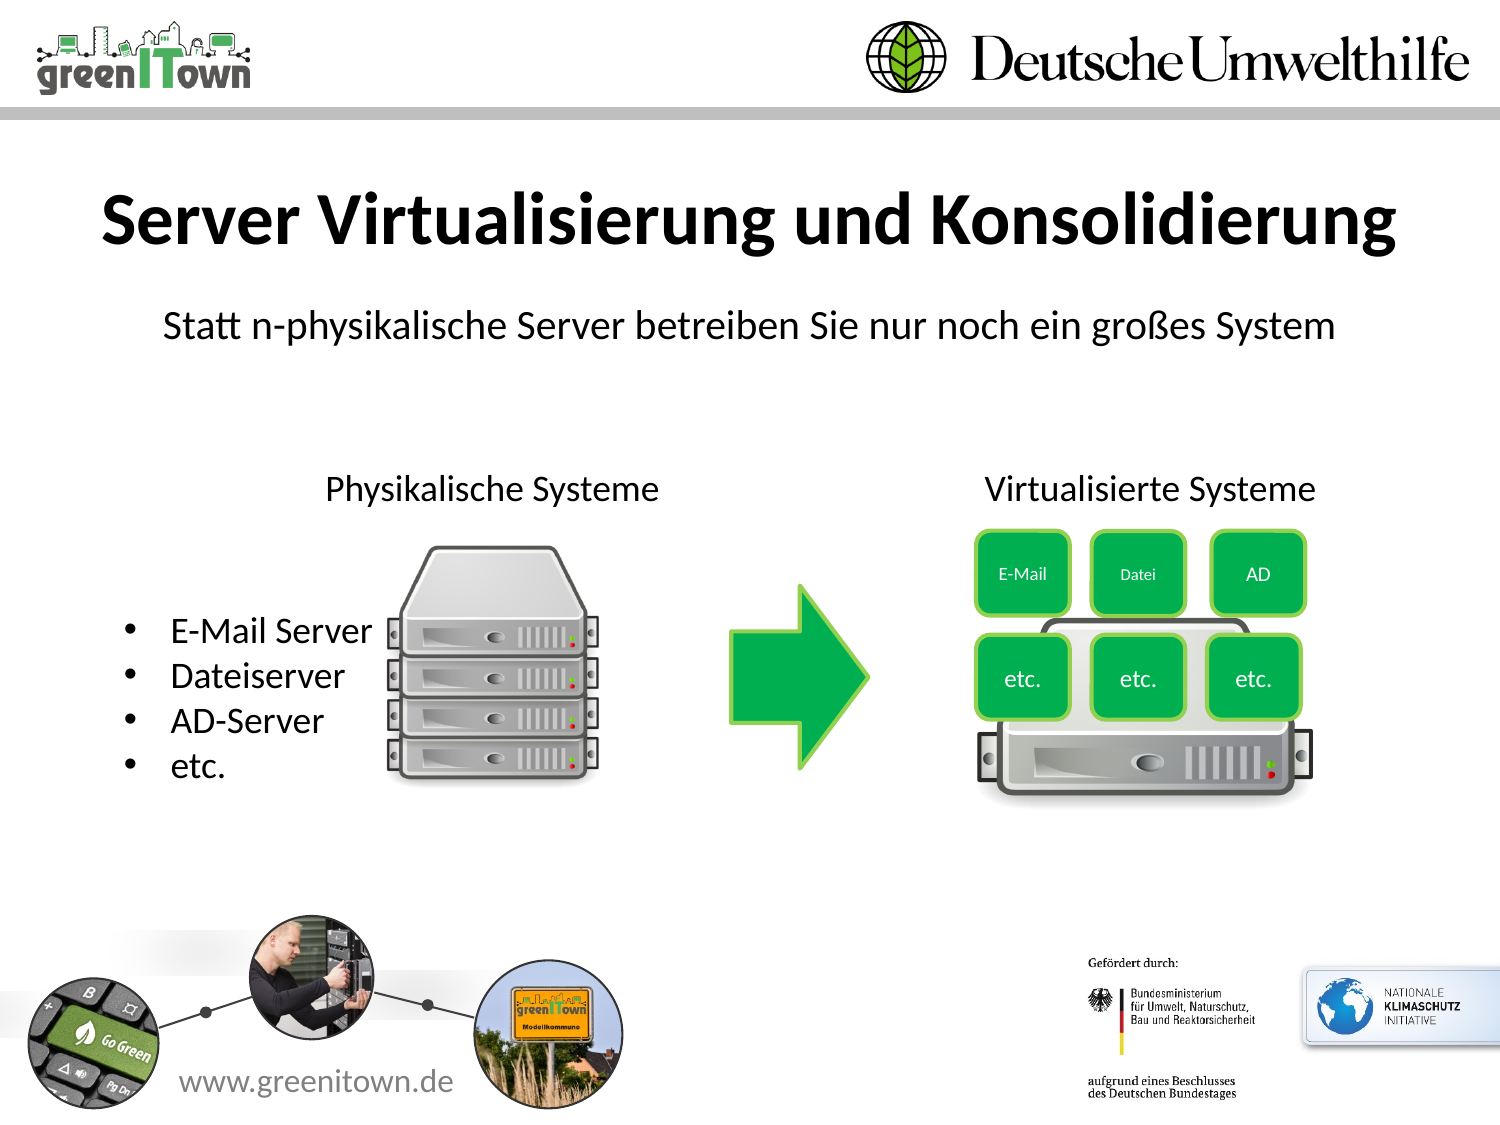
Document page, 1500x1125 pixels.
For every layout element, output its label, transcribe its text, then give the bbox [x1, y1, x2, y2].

text_box [729, 583, 871, 771]
picture [476, 962, 621, 1107]
picture [1033, 936, 1500, 1119]
title Server Virtualisierung und Konsolidierung [75, 162, 1425, 290]
text_box E-Mail Server Dateiserver AD-Server etc. [108, 598, 348, 793]
list Statt n-physikalische Server betreiben Sie nur noch ein großes System [75, 290, 1425, 894]
text_box Virtualisierte Systeme [969, 456, 1332, 516]
text_box Physikalische Systeme [310, 456, 676, 516]
picture [37, 21, 250, 95]
text_box E-Mail [974, 528, 1072, 562]
text_box Datei [1089, 528, 1188, 562]
picture [353, 537, 633, 817]
picture [866, 21, 1469, 93]
picture [30, 980, 157, 1107]
picture [971, 563, 1321, 913]
picture [252, 918, 372, 1038]
text_box AD [1209, 528, 1308, 562]
